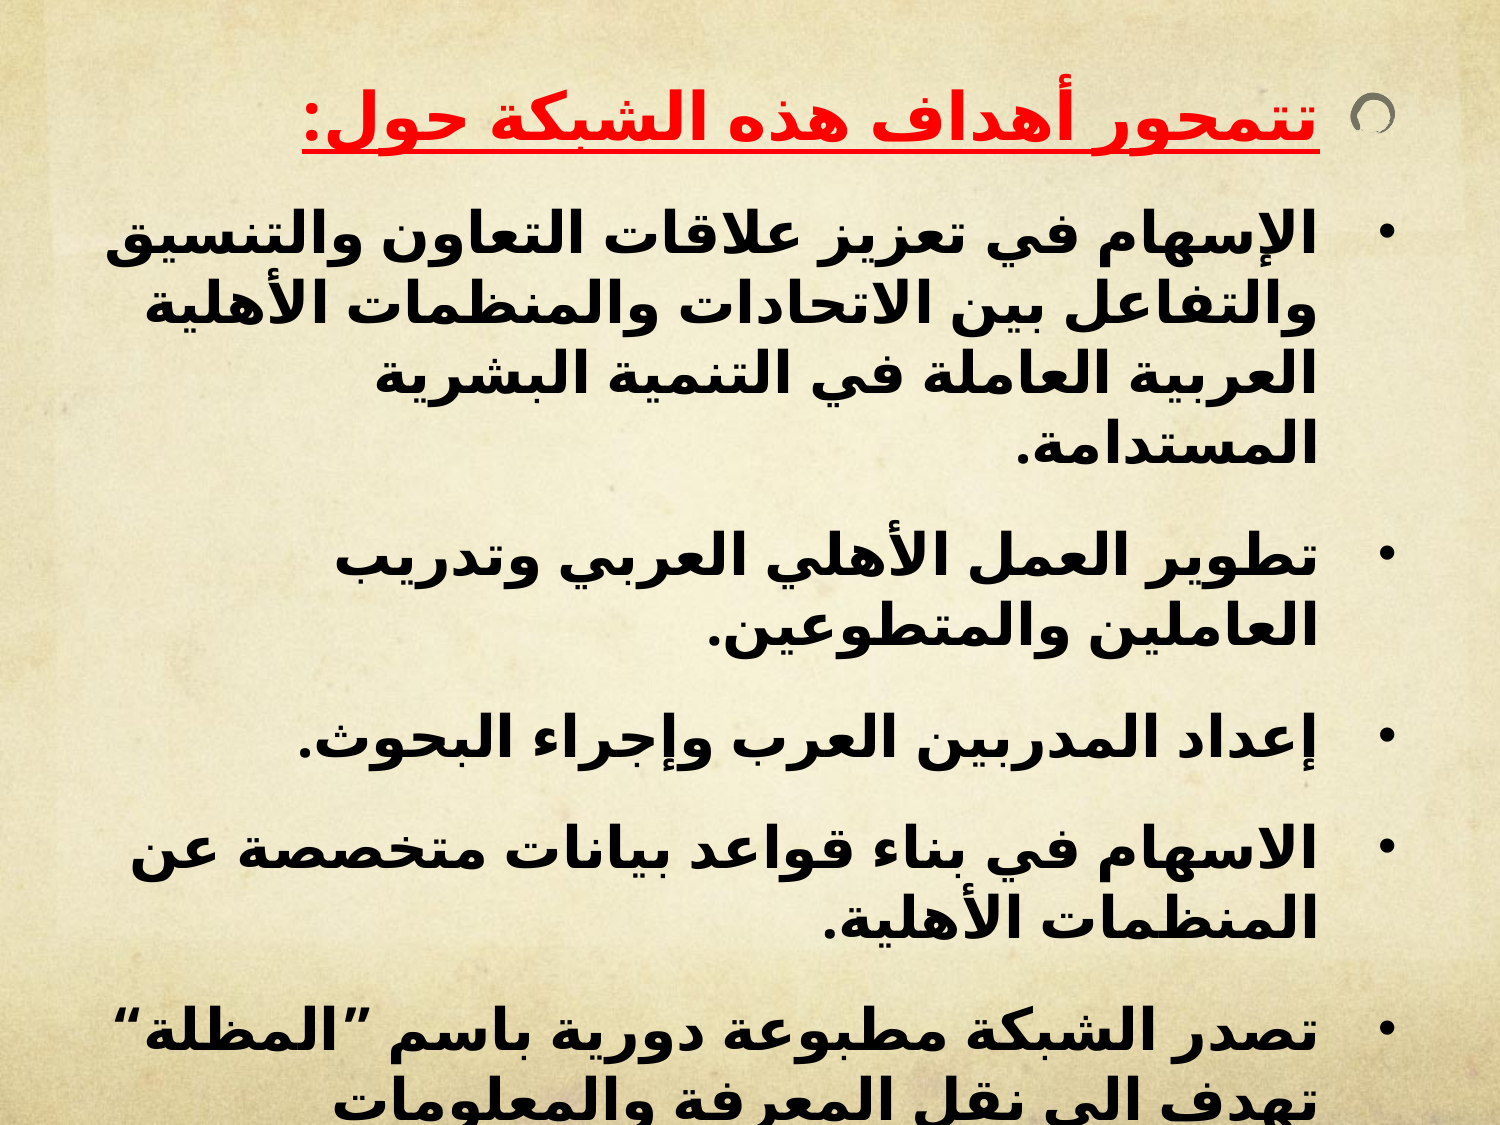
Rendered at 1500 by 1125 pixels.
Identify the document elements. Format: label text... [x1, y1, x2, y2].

list تتمحور أهداف هذه الشبكة حول: الإسهام في تعزيز علاقات التعاون والتنسيق والتفاعل بين الاتحادات والمنظمات الأهلية العربية العاملة في التنمية البشرية المستدامة. تطوير العمل الأهلي العربي وتدريب العاملين والمتطوعين. إعداد المدربين العرب وإجراء البحوث. الاسهام في بناء قواعد بيانات متخصصة عن المنظمات الأهلية. تصدر الشبكة مطبوعة دورية باسم ”المظلة“ تهدف الى نقل المعرفة والمعلومات المتصلة بالعمل الأهلي. [88, 66, 1412, 988]
picture [0, 0, 1500, 1125]
